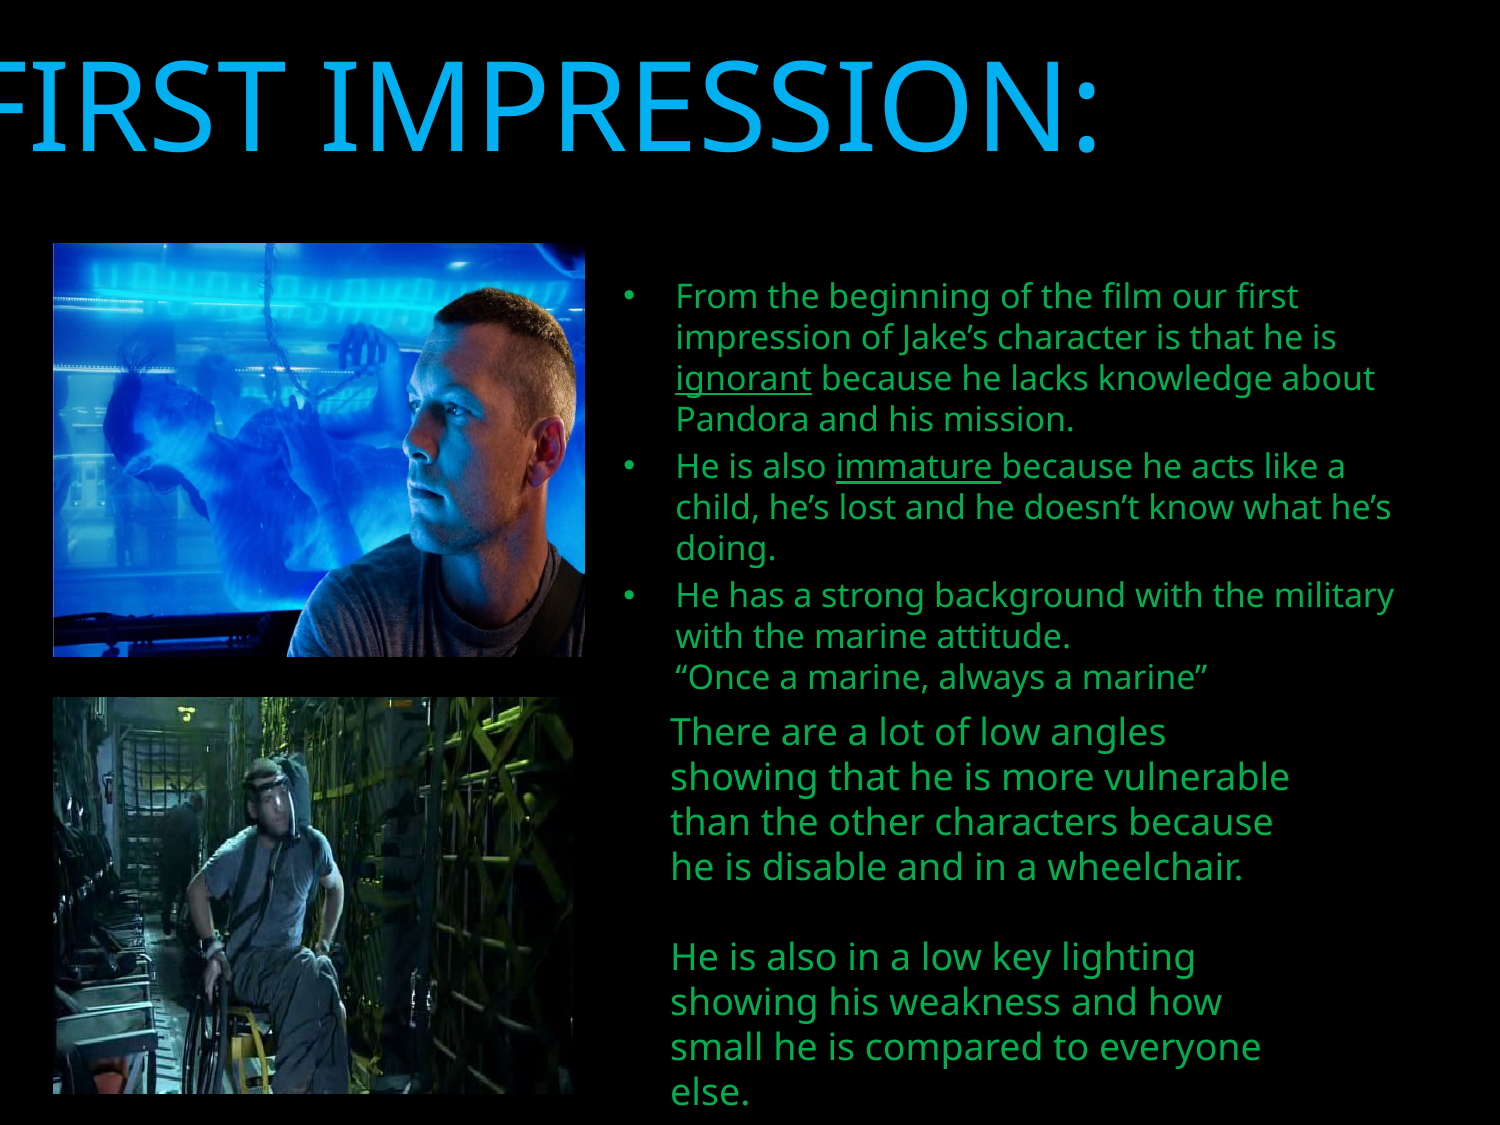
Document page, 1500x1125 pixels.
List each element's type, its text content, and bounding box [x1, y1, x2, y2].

text_box FIRST IMPRESSION: [0, 19, 1121, 320]
list From the beginning of the film our first impression of Jake’s character is that he is ignorant because he lacks knowledge about Pandora and his mission. He is also immature because he acts like a child, he’s lost and he doesn’t know what he’s doing. He has a strong background with the military with the marine attitude. “Once a marine, always a marine” [608, 267, 1424, 752]
picture [52, 243, 585, 658]
text_box There are a lot of low angles showing that he is more vulnerable than the other characters because he is disable and in a wheelchair. He is also in a low key lighting showing his weakness and how small he is compared to everyone else. [655, 700, 1329, 1121]
picture [52, 697, 574, 1095]
